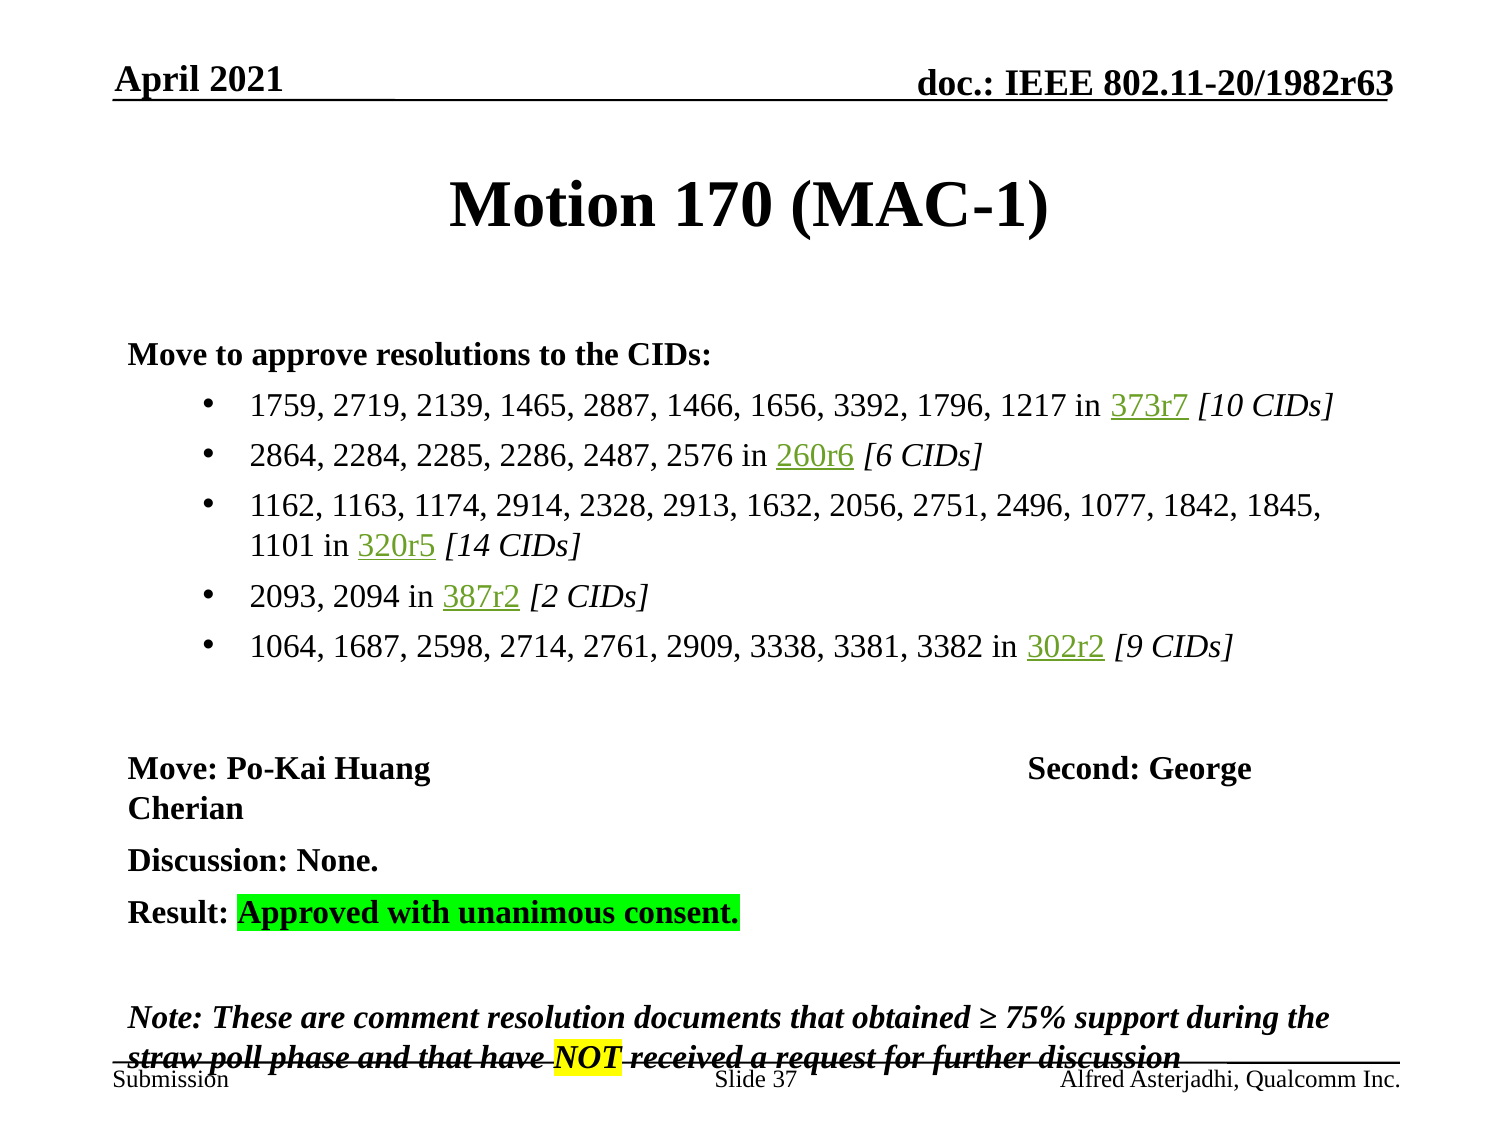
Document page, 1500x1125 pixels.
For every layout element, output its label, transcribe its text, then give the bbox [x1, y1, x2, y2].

list Move to approve resolutions to the CIDs: 1759, 2719, 2139, 1465, 2887, 1466, 1656, 3392, 1796, 1217 in 373r7 [10 CIDs] 2864, 2284, 2285, 2286, 2487, 2576 in 260r6 [6 CIDs] 1162, 1163, 1174, 2914, 2328, 2913, 1632, 2056, 2751, 2496, 1077, 1842, 1845, 1101 in 320r5 [14 CIDs] 2093, 2094 in 387r2 [2 CIDs] 1064, 1687, 2598, 2714, 2761, 2909, 3338, 3381, 3382 in 302r2 [9 CIDs] Move: Po-Kai Huang Second: George Cherian Discussion: None. Result: Approved with unanimous consent. Note: These are comment resolution documents that obtained ≥ 75% support during the straw poll phase and that have NOT received a request for further discussion [112, 324, 1388, 1038]
footer Alfred Asterjadhi, Qualcomm Inc. [878, 1061, 1402, 1093]
title Motion 170 (MAC-1) [112, 112, 1388, 288]
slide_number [114, 54, 423, 100]
slide_number Slide 37 [712, 1061, 800, 1123]
